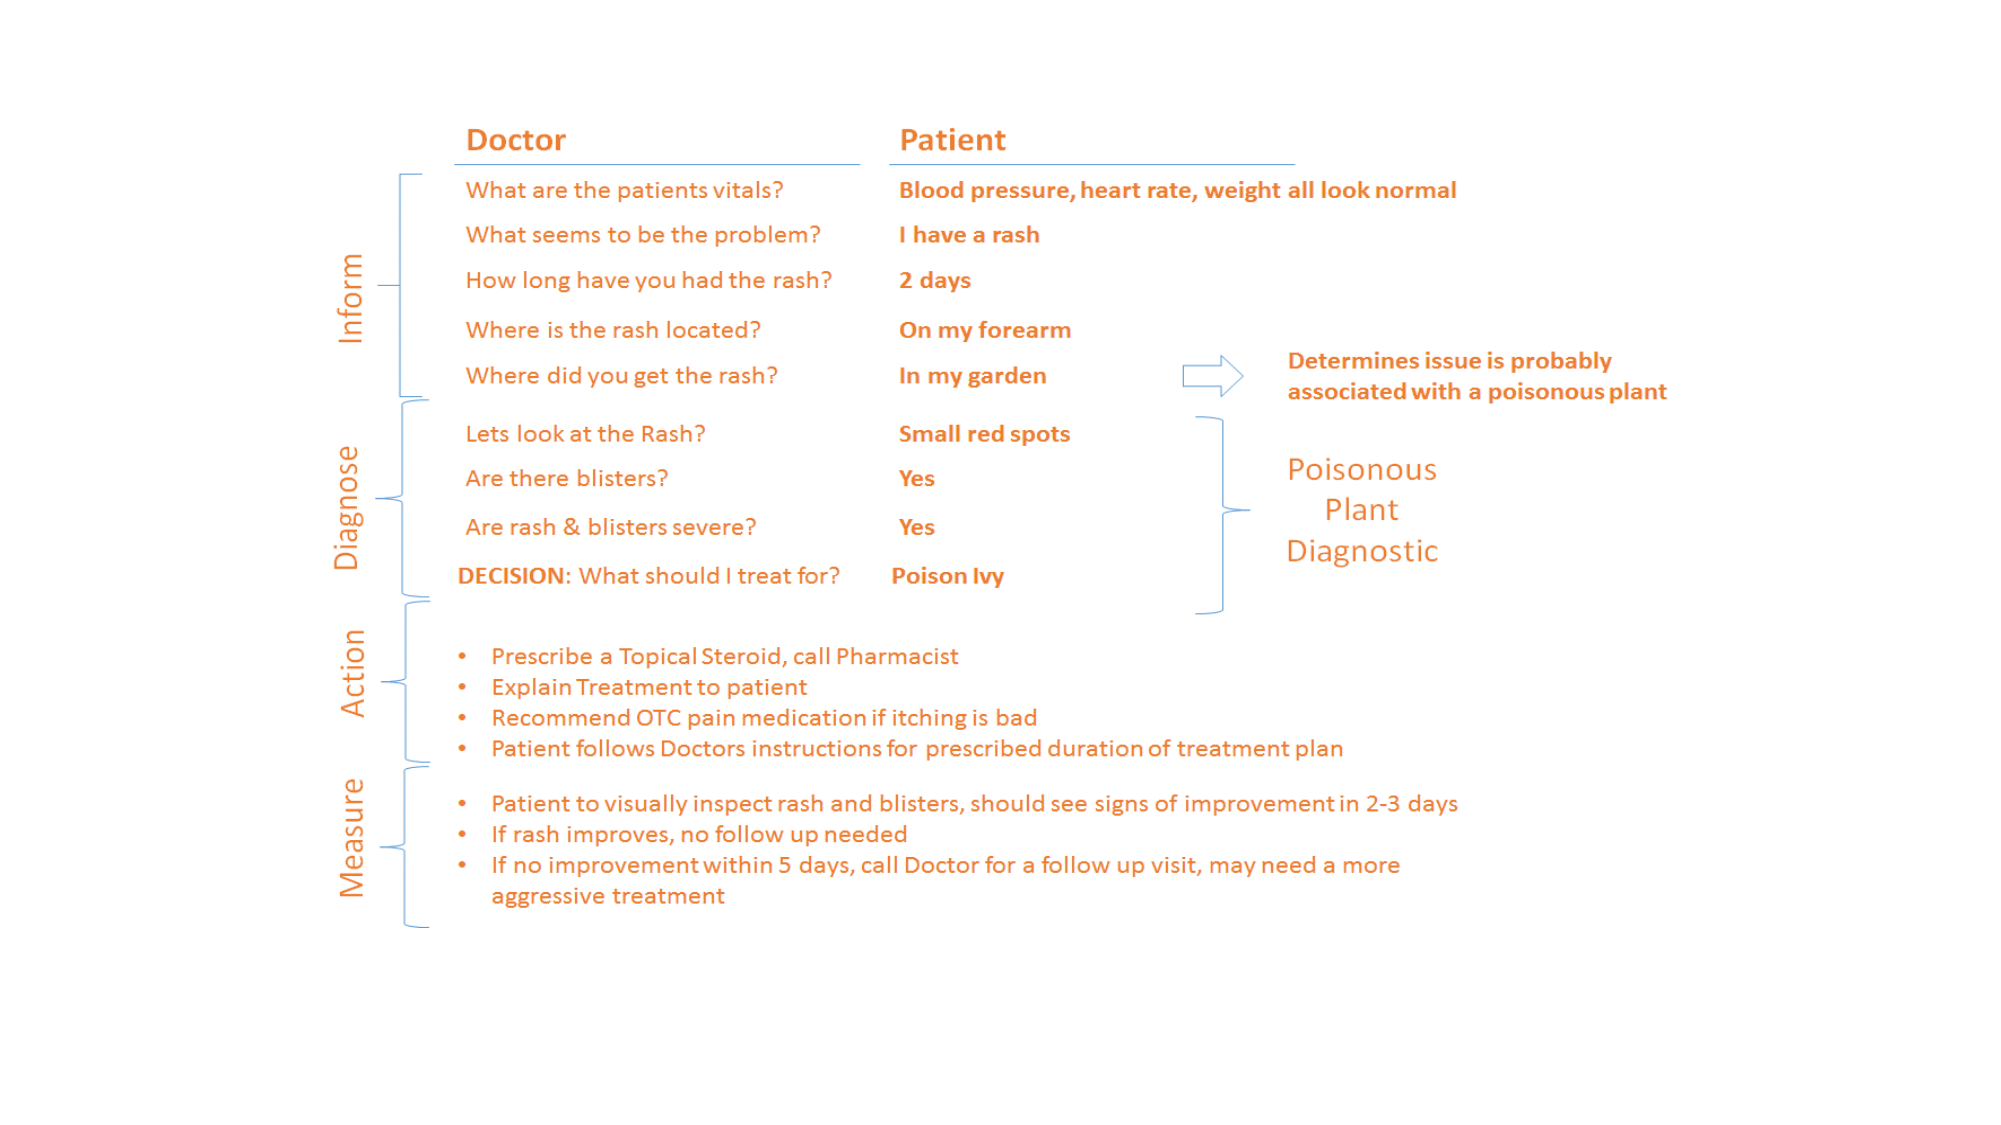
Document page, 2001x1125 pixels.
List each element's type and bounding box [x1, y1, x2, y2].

picture [313, 109, 1716, 928]
